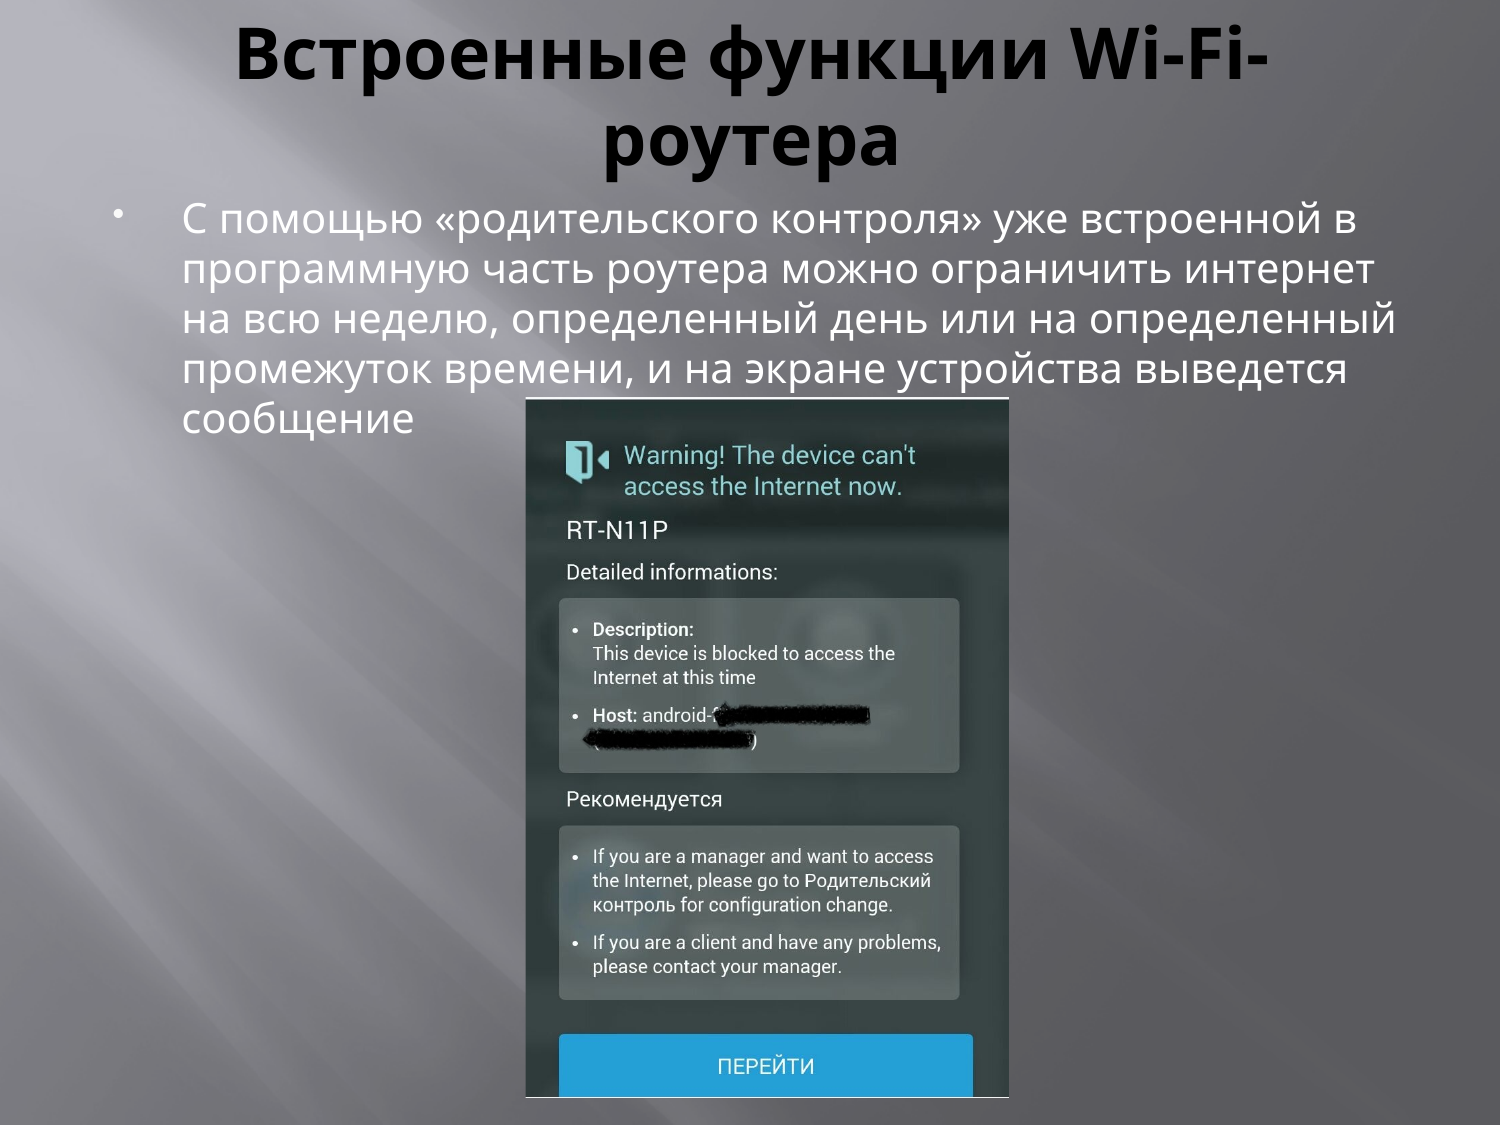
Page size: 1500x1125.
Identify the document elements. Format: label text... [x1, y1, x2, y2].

list С помощью «родительского контроля» уже встроенной в программную часть роутера можно ограничить интернет на всю неделю, определенный день или на определенный промежуток времени, и на экране устройства выведется сообщение [76, 184, 1427, 957]
picture [525, 396, 1010, 1099]
title Встроенные функции Wi-Fi- роутера [76, 0, 1427, 184]
